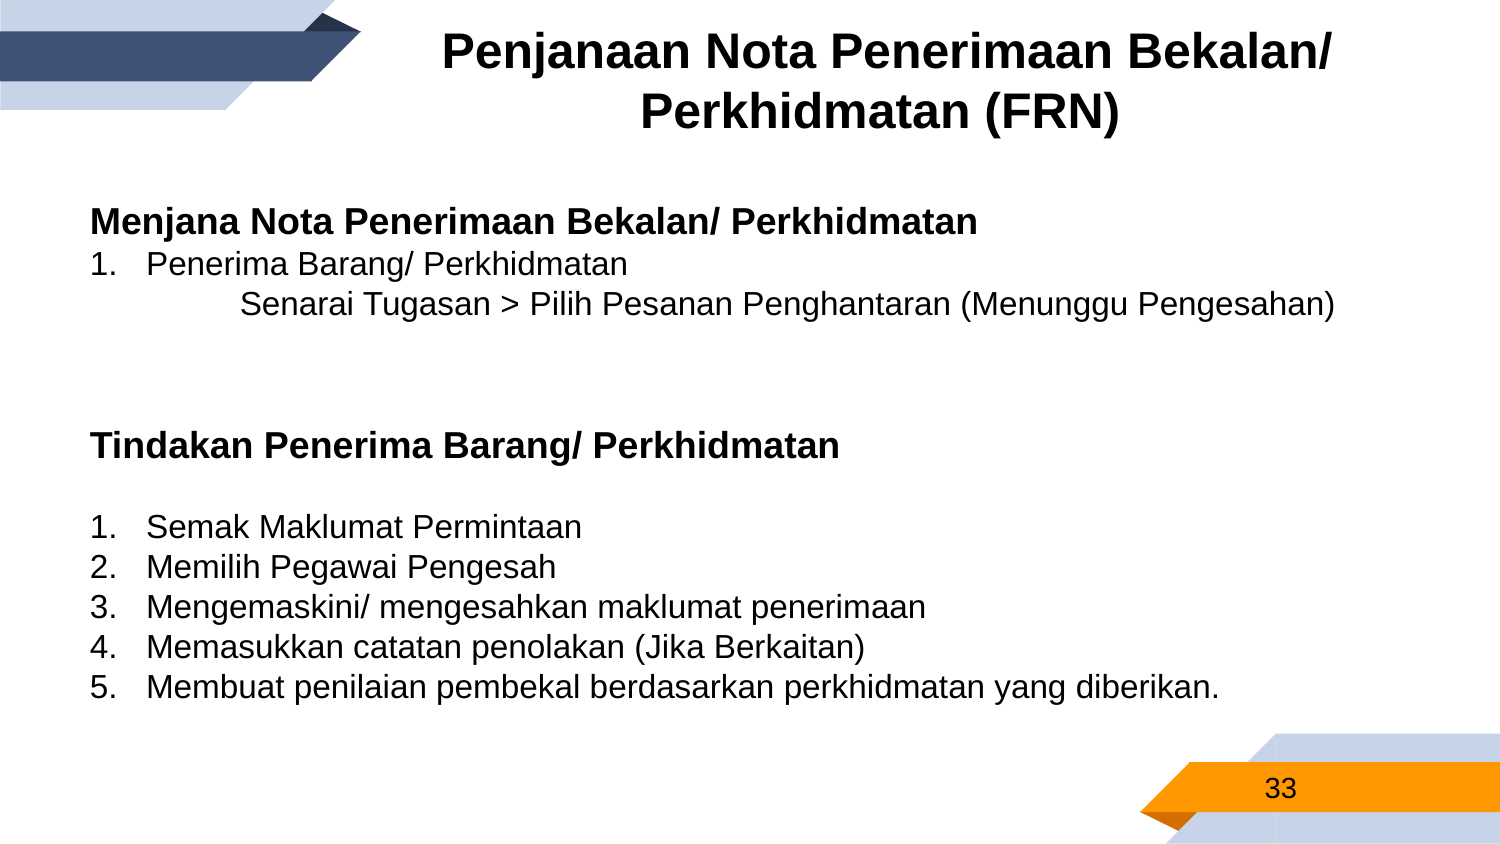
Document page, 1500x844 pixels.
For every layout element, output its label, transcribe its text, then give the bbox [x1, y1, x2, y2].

slide_number 33 [1249, 760, 1494, 813]
text_box Penjanaan Nota Penerimaan Bekalan/ Perkhidmatan (FRN) [323, 45, 1452, 111]
text_box Tindakan Penerima Barang/ Perkhidmatan Semak Maklumat Permintaan Memilih Pegawai Pengesah Mengemaskini/ mengesahkan maklumat penerimaan Memasukkan catatan penolakan (Jika Berkaitan) Membuat penilaian pembekal berdasarkan perkhidmatan yang diberikan. [75, 413, 1450, 793]
text_box Menjana Nota Penerimaan Bekalan/ Perkhidmatan Penerima Barang/ Perkhidmatan Senarai Tugasan > Pilih Pesanan Penghantaran (Menunggu Pengesahan) [75, 190, 1450, 370]
